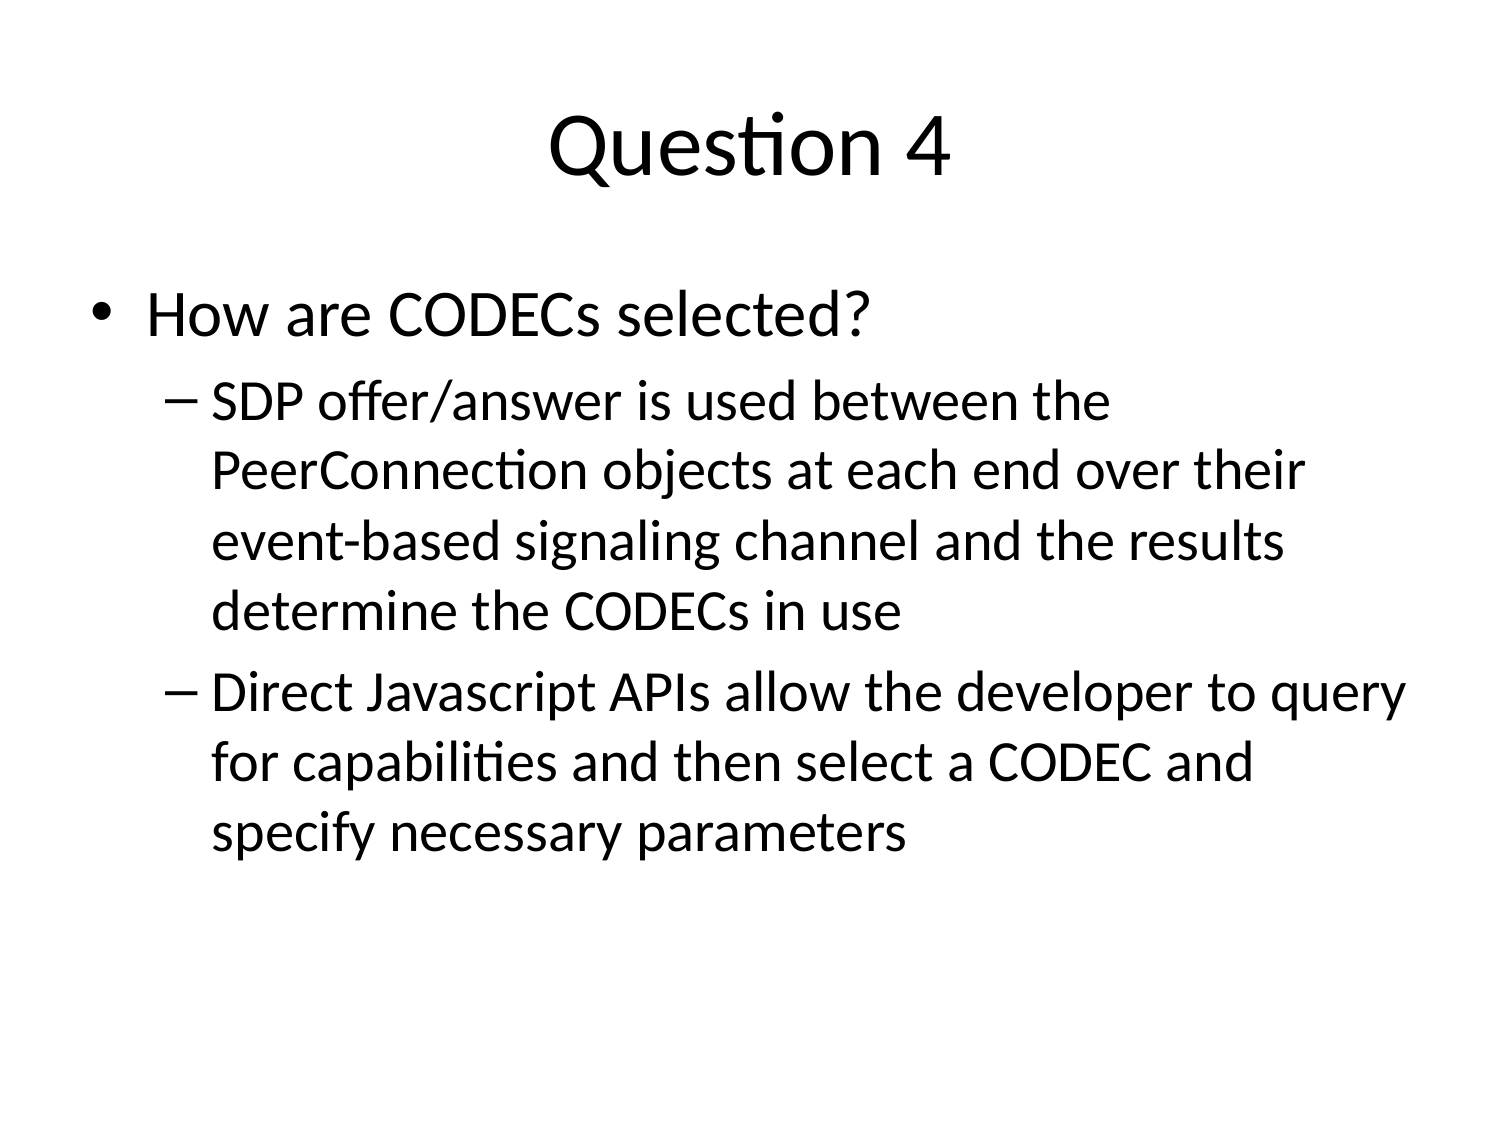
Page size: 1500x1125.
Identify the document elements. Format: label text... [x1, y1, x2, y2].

list How are CODECs selected? SDP offer/answer is used between the PeerConnection objects at each end over their event-based signaling channel and the results determine the CODECs in use Direct Javascript APIs allow the developer to query for capabilities and then select a CODEC and specify necessary parameters [75, 262, 1425, 1005]
title Question 4 [75, 45, 1425, 233]
